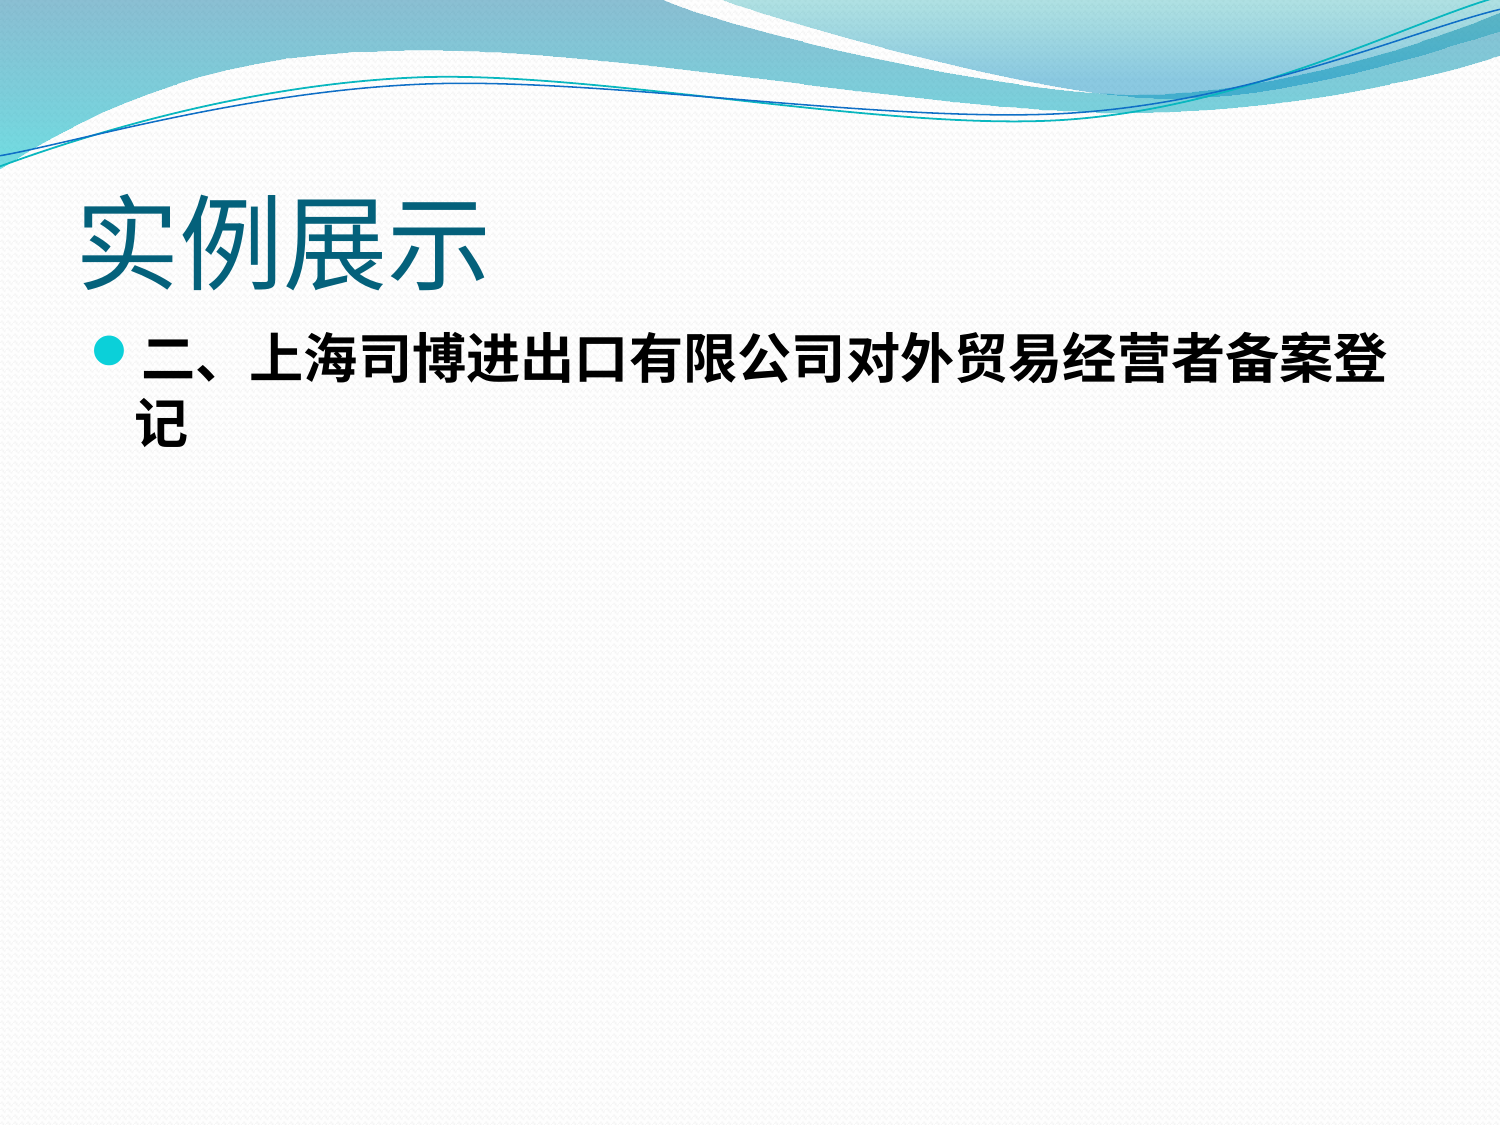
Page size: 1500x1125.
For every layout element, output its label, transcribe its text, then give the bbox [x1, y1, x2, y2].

list 二、上海司博进出口有限公司对外贸易经营者备案登记 [75, 317, 1425, 1038]
title 实例展示 [75, 115, 1425, 303]
